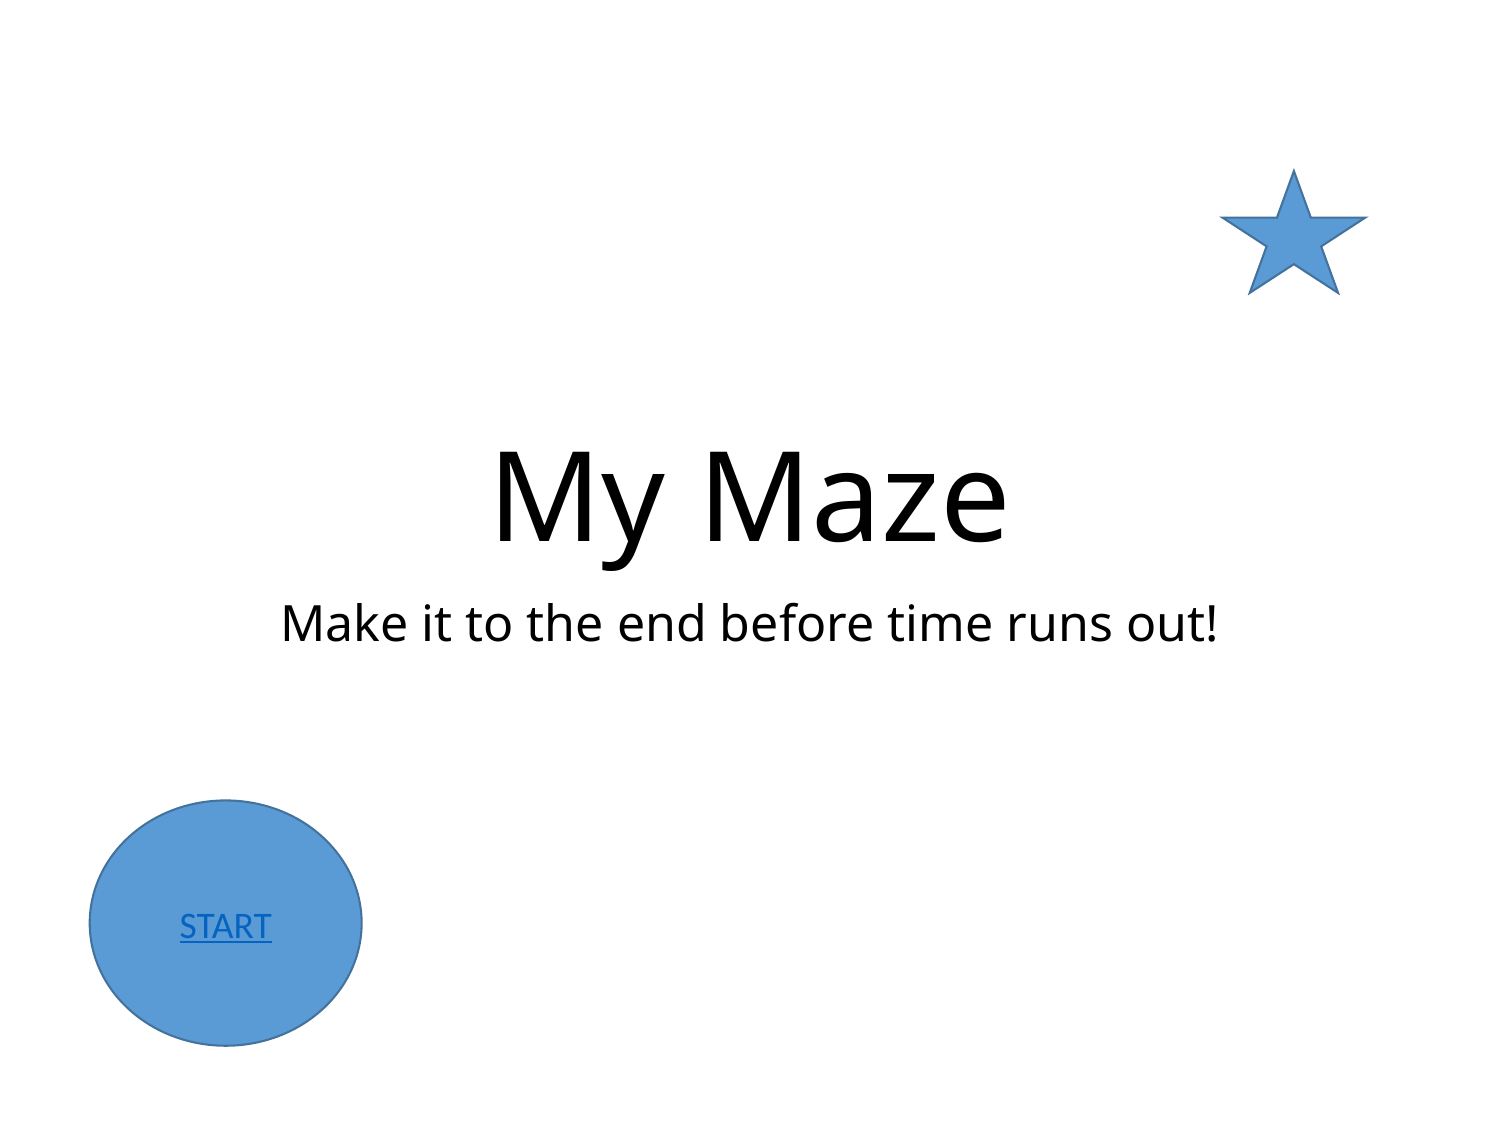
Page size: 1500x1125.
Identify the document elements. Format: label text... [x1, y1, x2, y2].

subtitle Make it to the end before time runs out! [187, 590, 1313, 863]
text_box START [88, 799, 363, 1047]
text_box [1218, 167, 1369, 296]
title My Maze [112, 184, 1388, 576]
